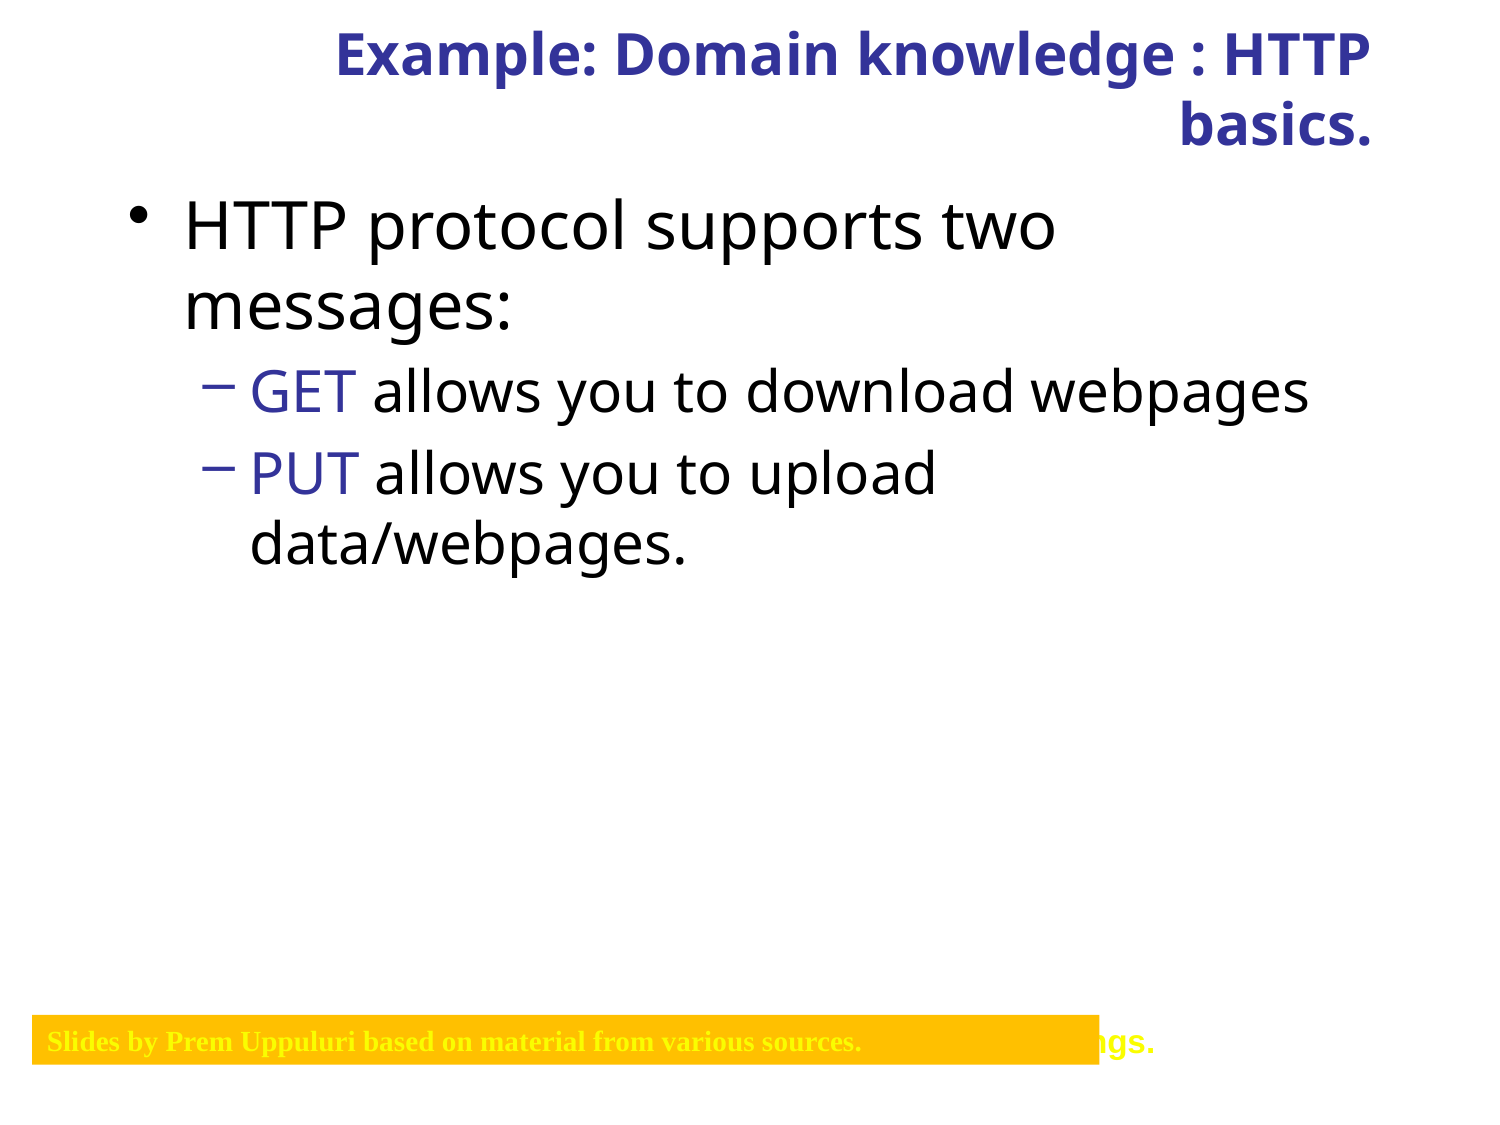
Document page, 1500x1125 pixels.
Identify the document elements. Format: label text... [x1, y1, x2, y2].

list HTTP protocol supports two messages: GET allows you to download webpages PUT allows you to upload data/webpages. [112, 174, 1388, 1000]
title Example: Domain knowledge : HTTP basics. [112, 24, 1388, 150]
